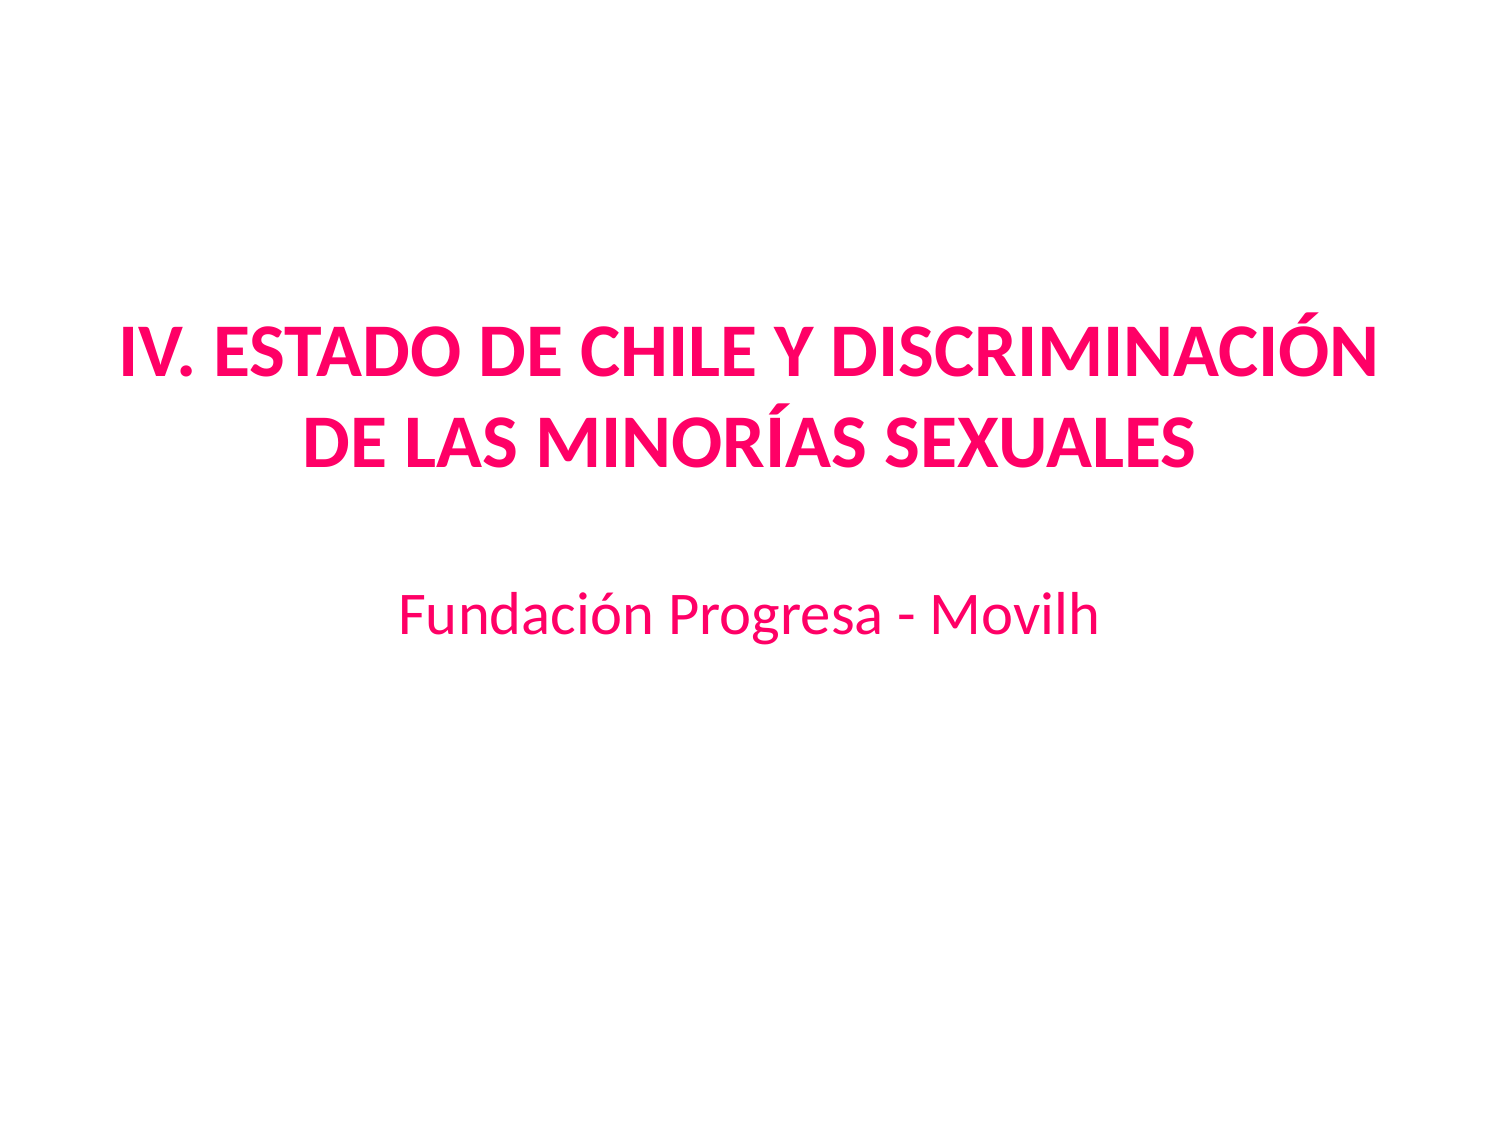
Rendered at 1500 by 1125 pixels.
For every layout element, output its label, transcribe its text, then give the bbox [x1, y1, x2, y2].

text_box IV. ESTADO DE CHILE Y DISCRIMINACIÓN DE LAS MINORÍAS SEXUALES Fundación Progresa - Movilh [88, 267, 1412, 681]
